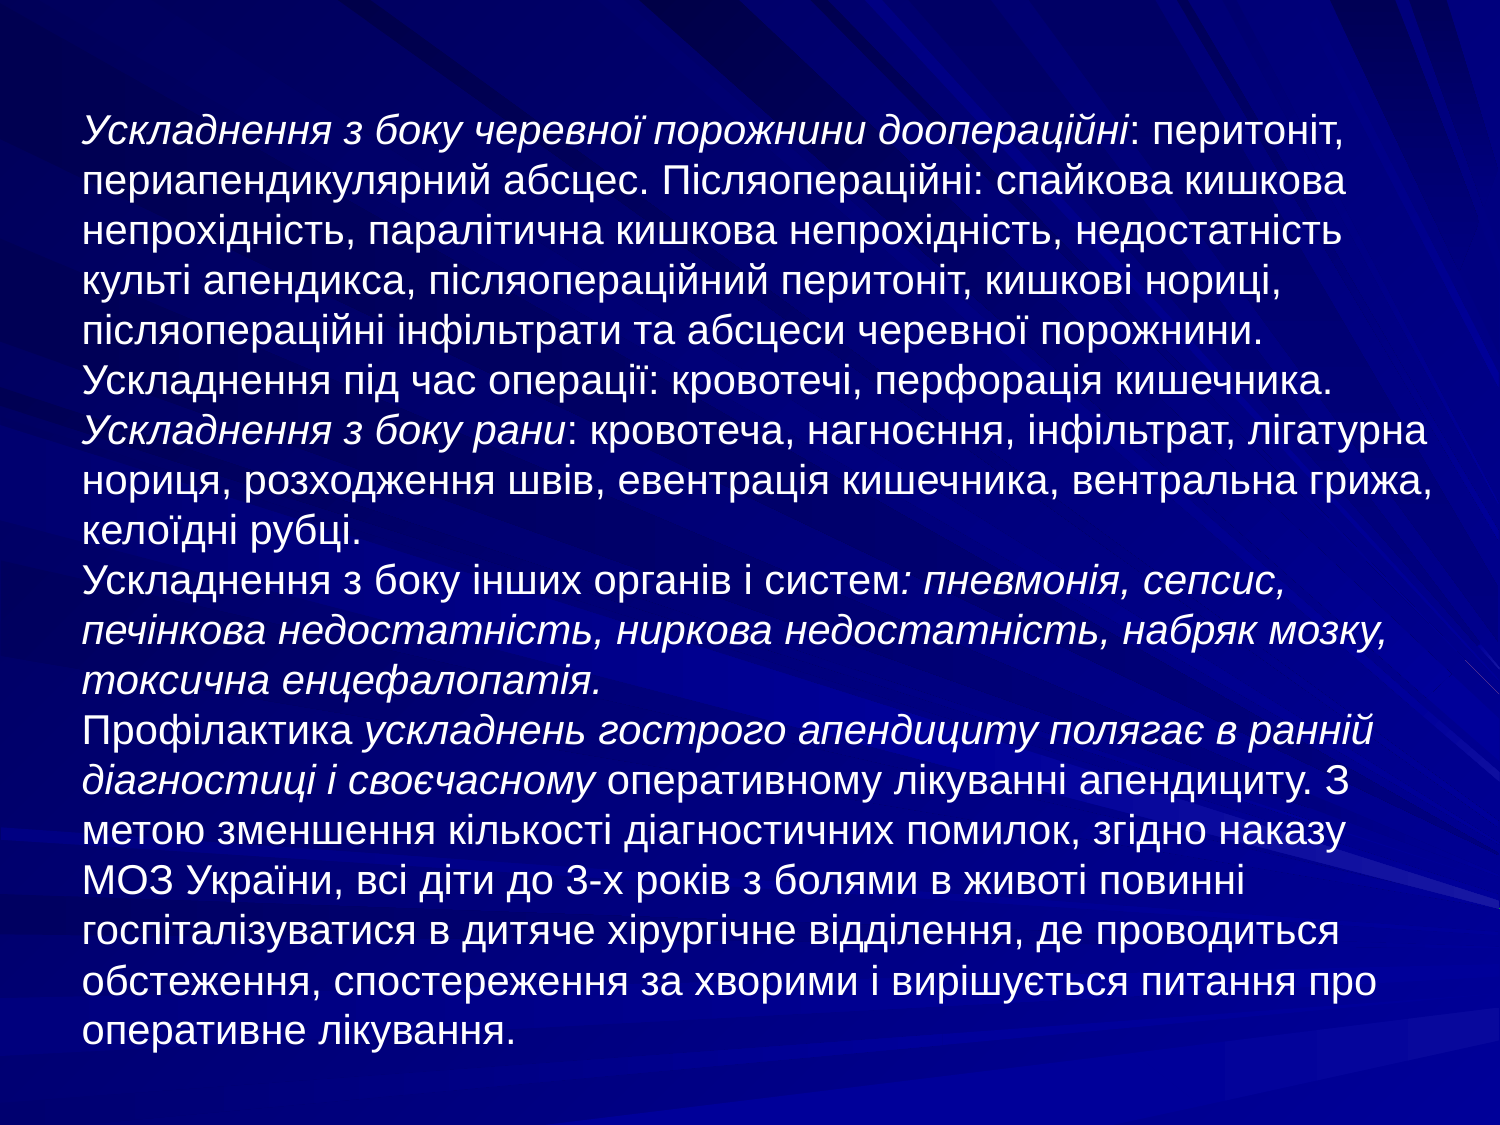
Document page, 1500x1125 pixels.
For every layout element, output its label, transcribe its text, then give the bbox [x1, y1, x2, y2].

text_box Ускладнення з боку черевної порожнини доопераційні: перитоніт, периапендикулярний абсцес. Післяопераційні: спайкова кишкова непрохідність, паралітична кишкова непрохідність, недостатність культі апендикса, післяопераційний перитоніт, кишкові нориці, післяопераційні інфільтрати та абсцеси черевної порожнини. Ускладнення під час операції: кровотечі, перфорація кишечника. Ускладнення з боку рани: кровотеча, нагноєння, інфільтрат, лігатурна нориця, розходження швів, евентрація кишечника, вентральна грижа, келоїдні рубці. Ускладнення з боку інших органів і систем: пневмонія, сепсис, печінкова недостатність, ниркова недостатність, набряк мозку, токсична енцефалопатія. Профілактика ускладнень гострого апендициту полягає в ранній діагностиці і своєчасному оперативному лікуванні апендициту. З метою зменшення кількості діагностичних помилок, згідно наказу МОЗ України, всі діти до 3-х років з болями в животі повинні госпіталізуватися в дитяче хірургічне відділення, де проводиться обстеження, спостереження за хворими і вирішується питання про оперативне лікування. [66, 95, 1449, 1061]
